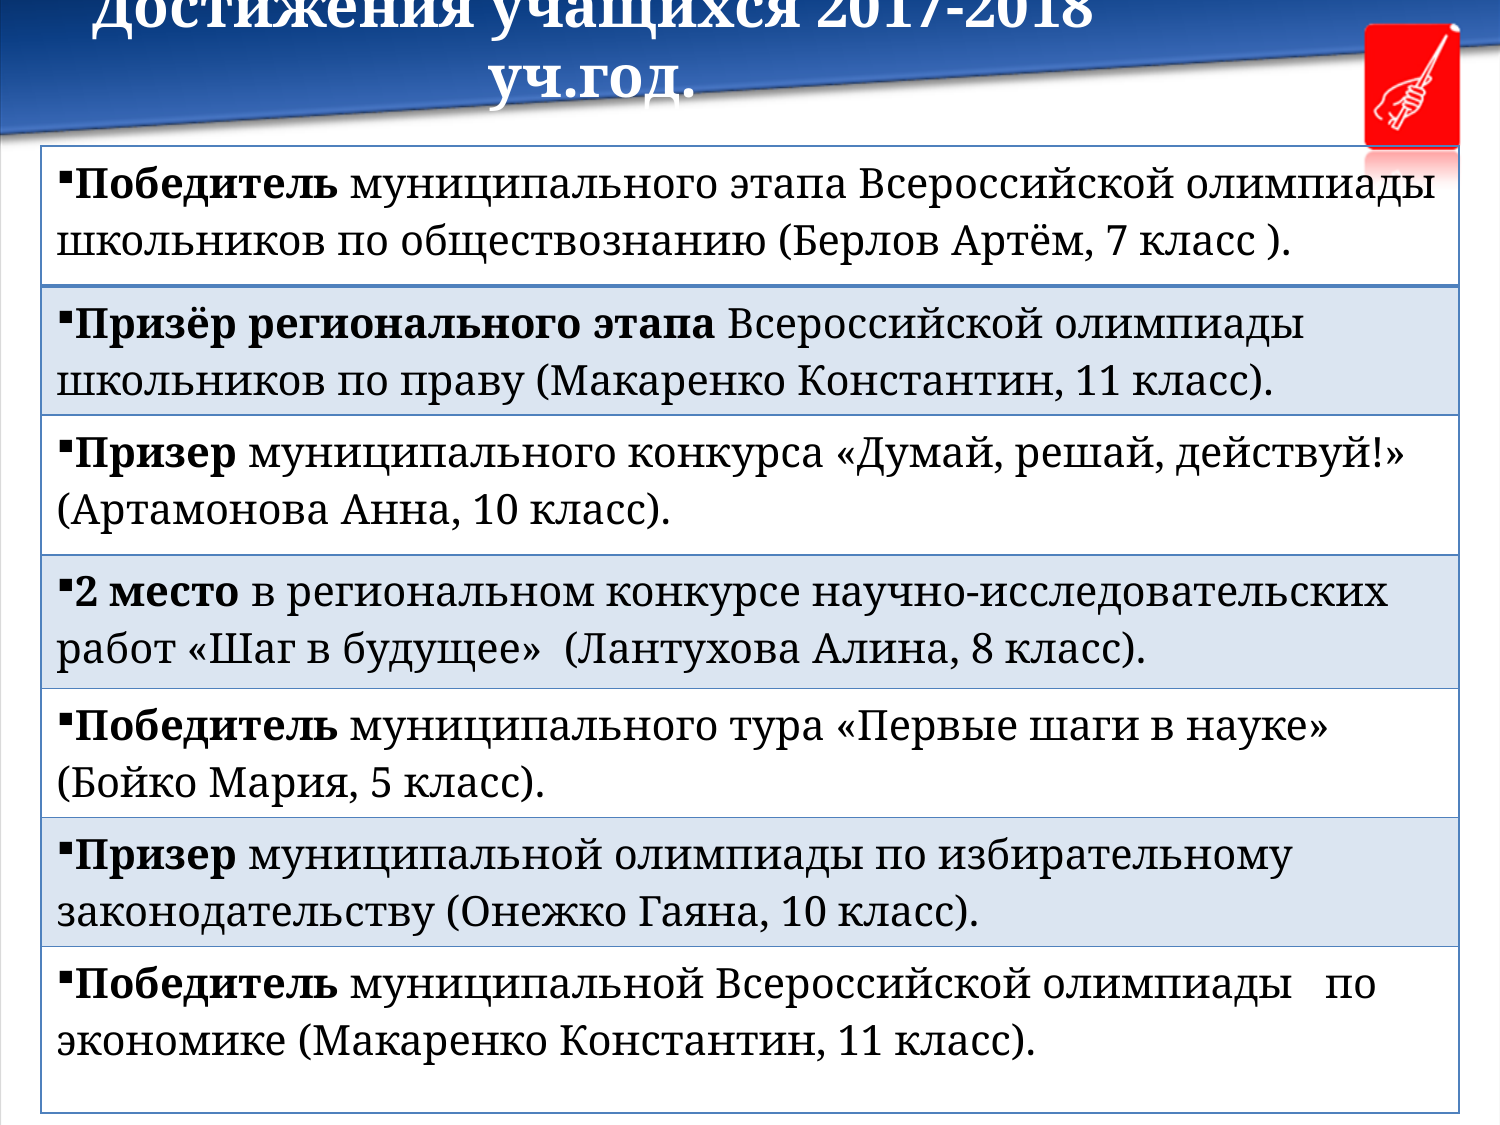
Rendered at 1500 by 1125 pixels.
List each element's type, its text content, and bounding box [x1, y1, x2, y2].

table_cell Победитель муниципальной Всероссийской олимпиады по экономике (Макаренко Константин, 11 класс). [42, 947, 1458, 1112]
picture [0, 0, 1500, 1125]
table_cell Победитель муниципального тура «Первые шаги в науке» (Бойко Мария, 5 класс). [42, 689, 1458, 817]
table_cell Призёр регионального этапа Всероссийской олимпиады школьников по праву (Макаренко Константин, 11 класс). [42, 288, 1458, 414]
title Достижения учащихся 2017-2018 уч.год. [0, 0, 1188, 188]
table_cell 2 место в региональном конкурсе научно-исследовательских работ «Шаг в будущее» (Лантухова Алина, 8 класс). [42, 556, 1458, 688]
table_header Победитель муниципального этапа Всероссийской олимпиады школьников по обществознанию (Берлов Артём, 7 класс ). [42, 147, 1458, 284]
table_cell Призер муниципальной олимпиады по избирательному законодательству (Онежко Гаяна, 10 класс). [42, 818, 1458, 946]
table_cell Призер муниципального конкурса «Думай, решай, действуй!» (Артамонова Анна, 10 класс). [42, 416, 1458, 554]
